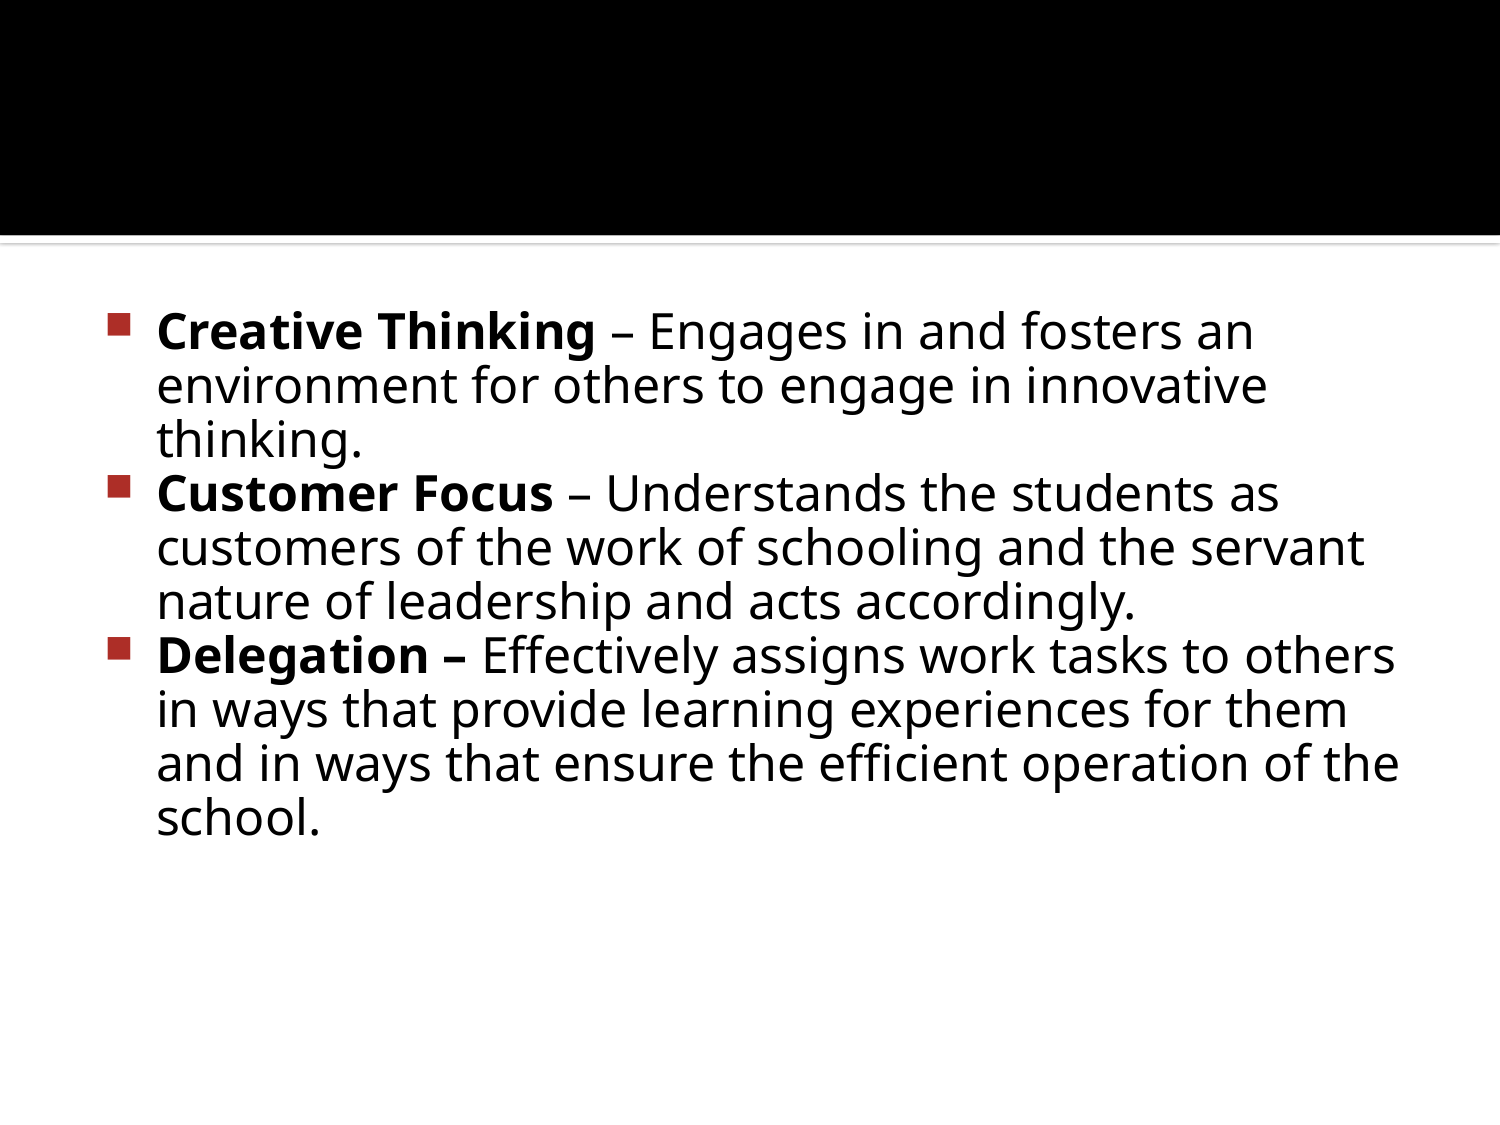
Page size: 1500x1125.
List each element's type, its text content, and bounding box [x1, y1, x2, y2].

list Creative Thinking – Engages in and fosters an environment for others to engage in innovative thinking. Customer Focus – Understands the students as customers of the work of schooling and the servant nature of leadership and acts accordingly. Delegation – Effectively assigns work tasks to others in ways that provide learning experiences for them and in ways that ensure the efficient operation of the school. [75, 291, 1425, 1050]
